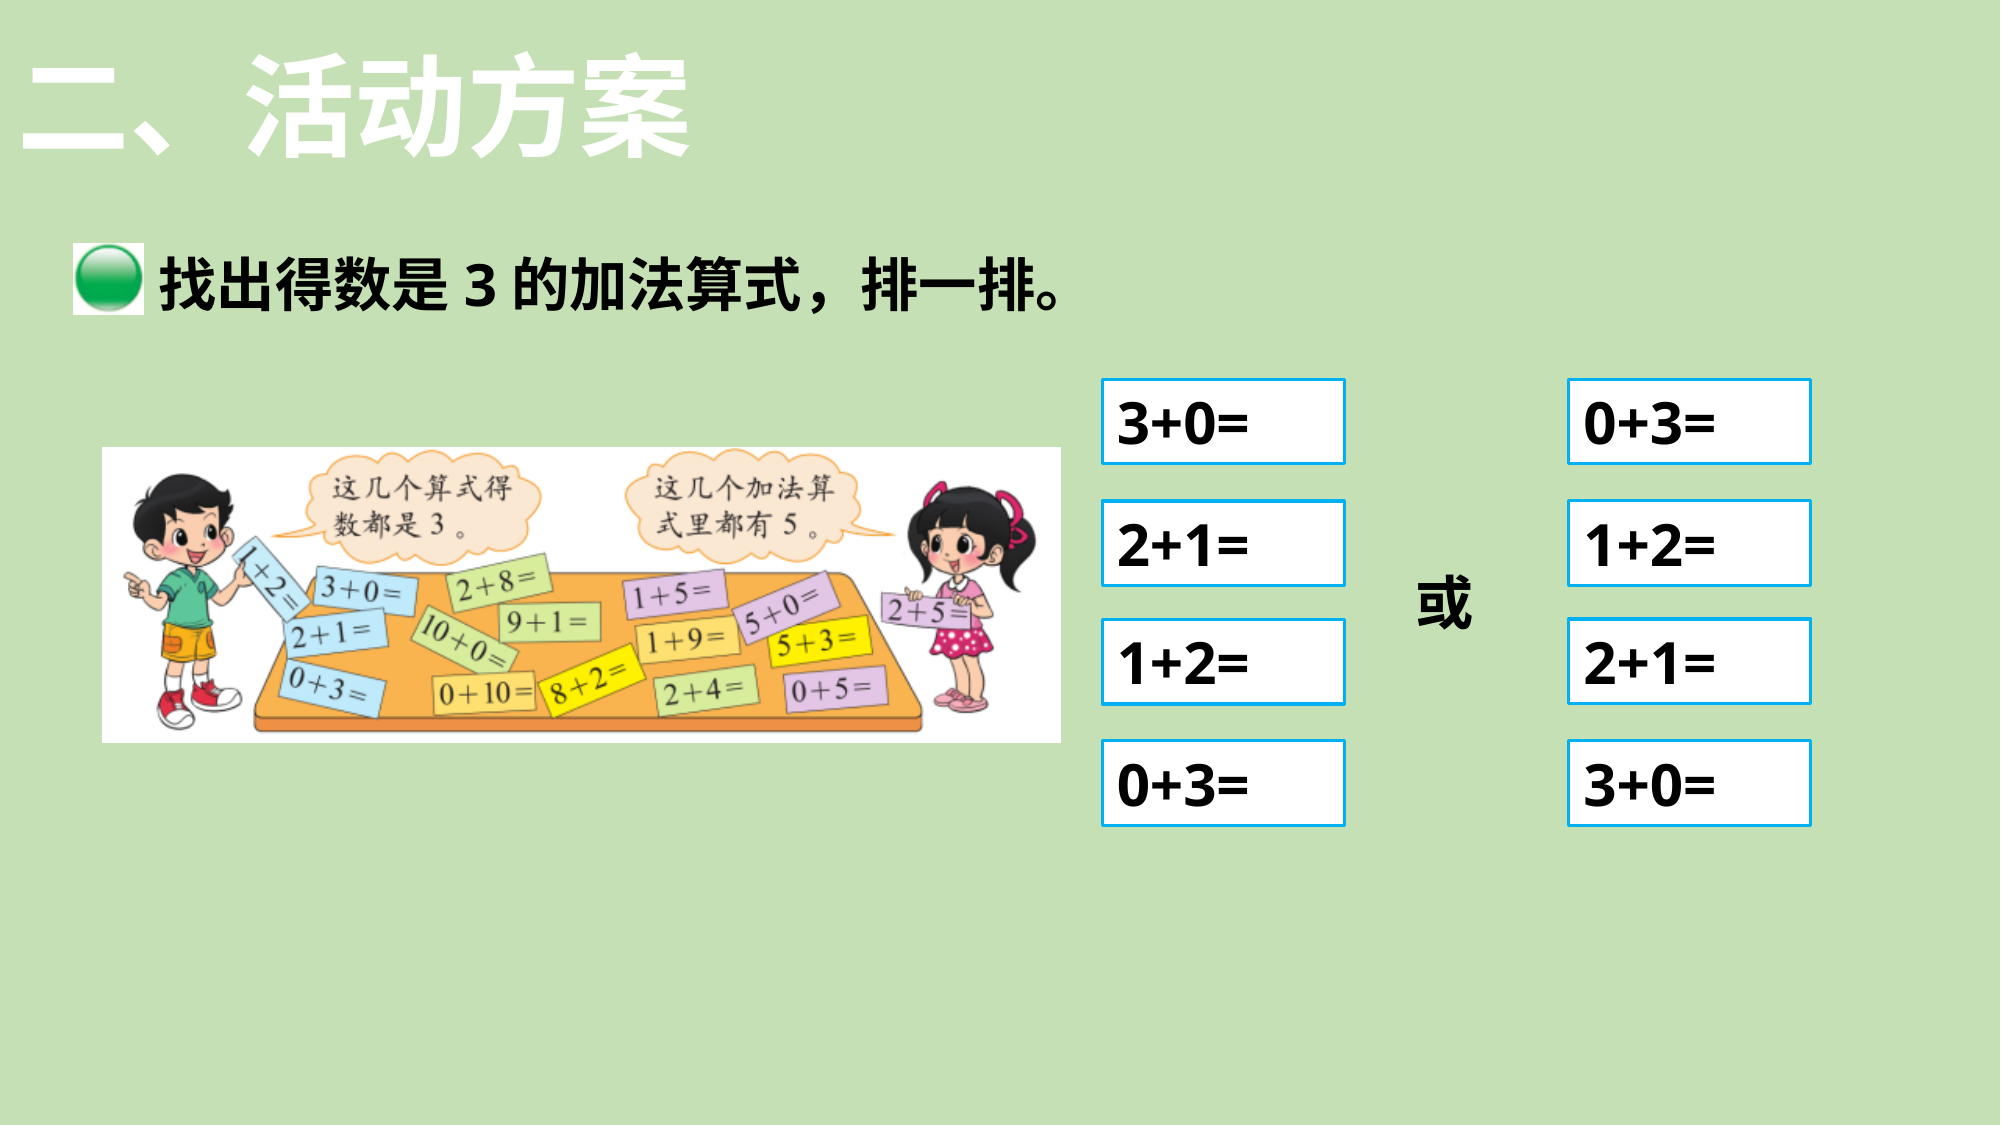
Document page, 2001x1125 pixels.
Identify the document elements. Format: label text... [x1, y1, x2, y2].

text_box 找出得数是3的加法算式，排一排。 [143, 219, 1251, 326]
text_box 0+3= [1568, 379, 1811, 464]
picture [102, 447, 1061, 743]
text_box 0+3= [1102, 740, 1345, 826]
text_box 或 [1400, 558, 1489, 644]
text_box 3+0= [1568, 740, 1811, 826]
text_box 2+1= [1568, 619, 1811, 704]
text_box 3+0= [1102, 379, 1345, 464]
text_box 1+2= [1568, 500, 1811, 586]
picture [73, 243, 144, 315]
text_box 1+2= [1102, 619, 1345, 704]
text_box 二、活动方案 [2, 28, 756, 179]
text_box 2+1= [1102, 501, 1345, 586]
